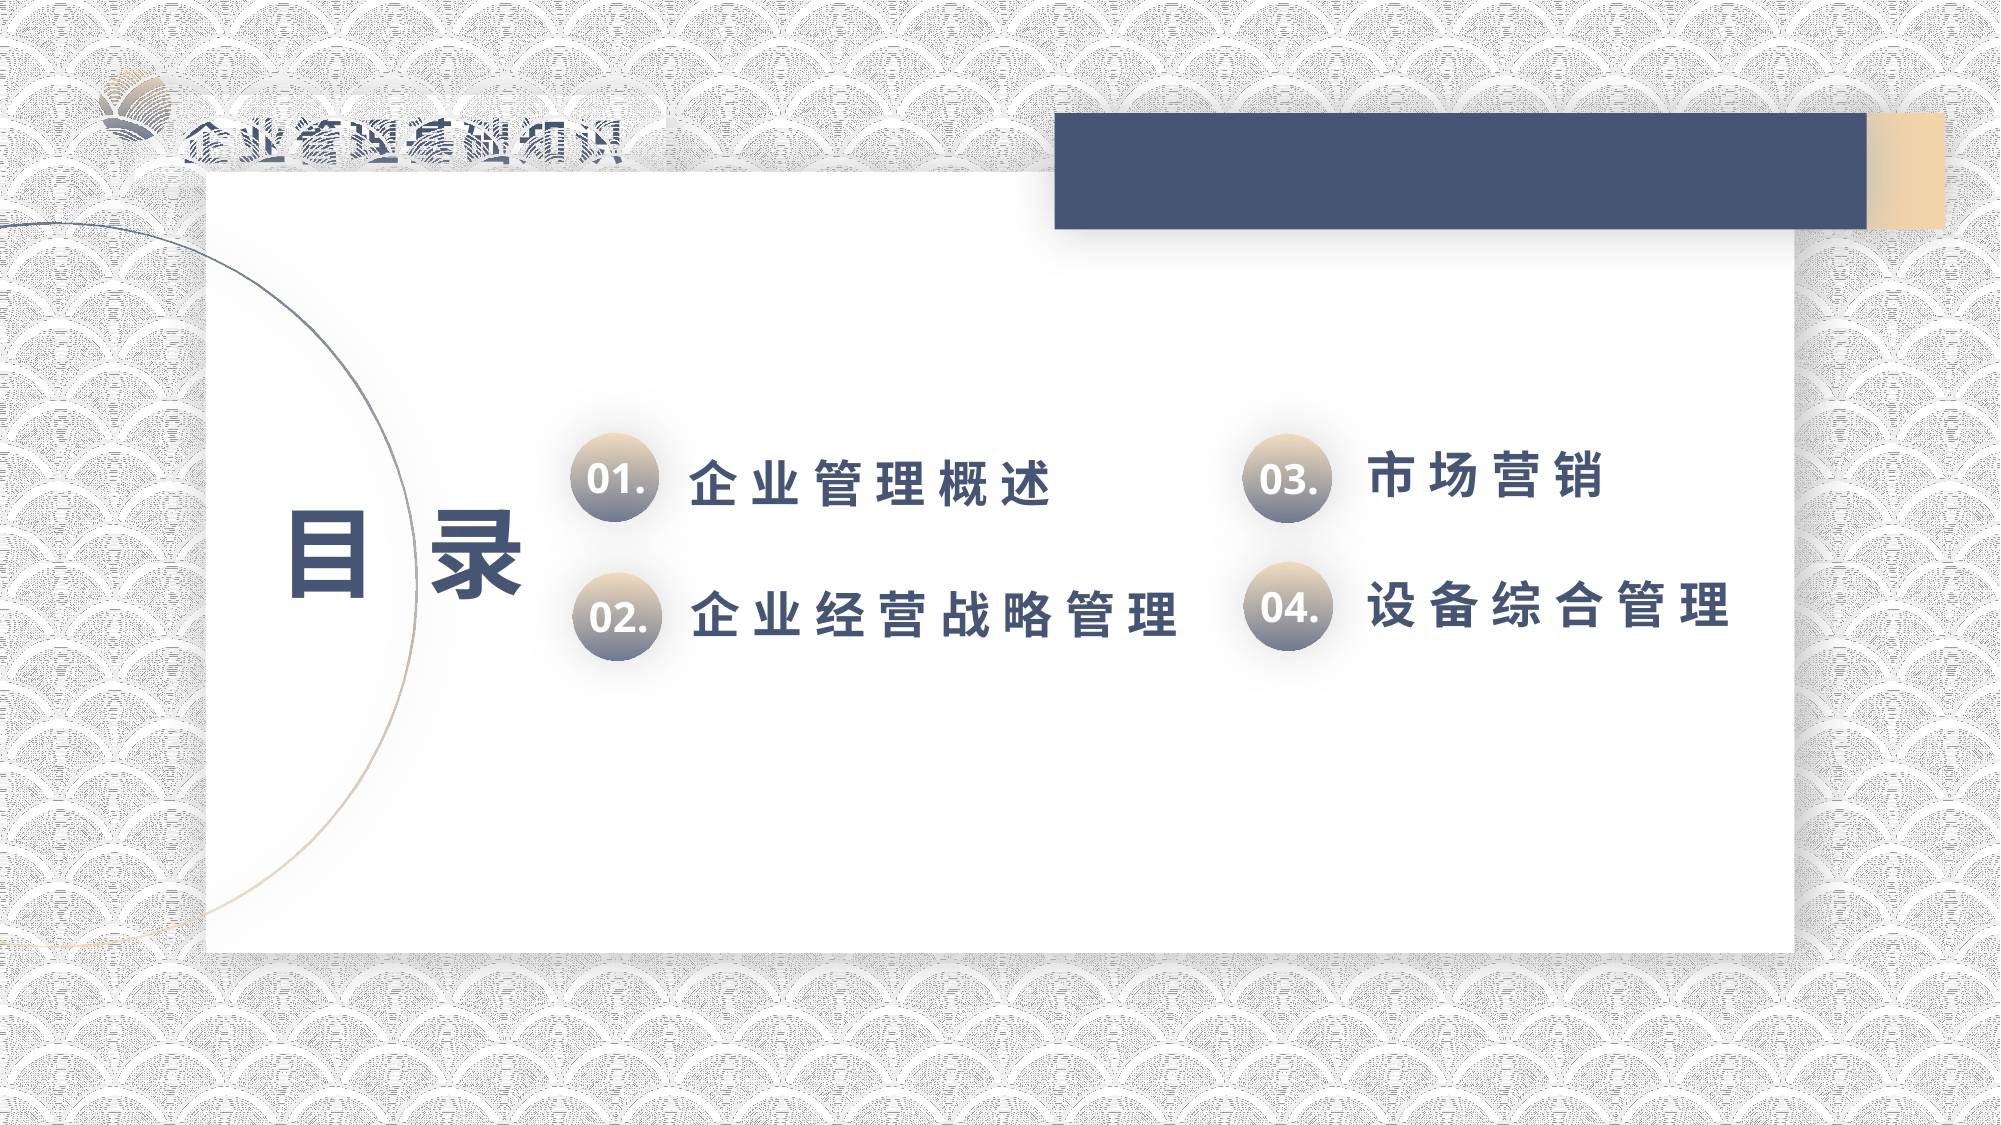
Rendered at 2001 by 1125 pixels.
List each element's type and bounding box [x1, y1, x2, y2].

text_box [1243, 561, 1757, 651]
text_box [1054, 113, 1946, 230]
text_box [0, 0, 2000, 1125]
text_box [570, 432, 1079, 522]
text_box [572, 572, 1208, 661]
text_box [1242, 434, 1630, 523]
